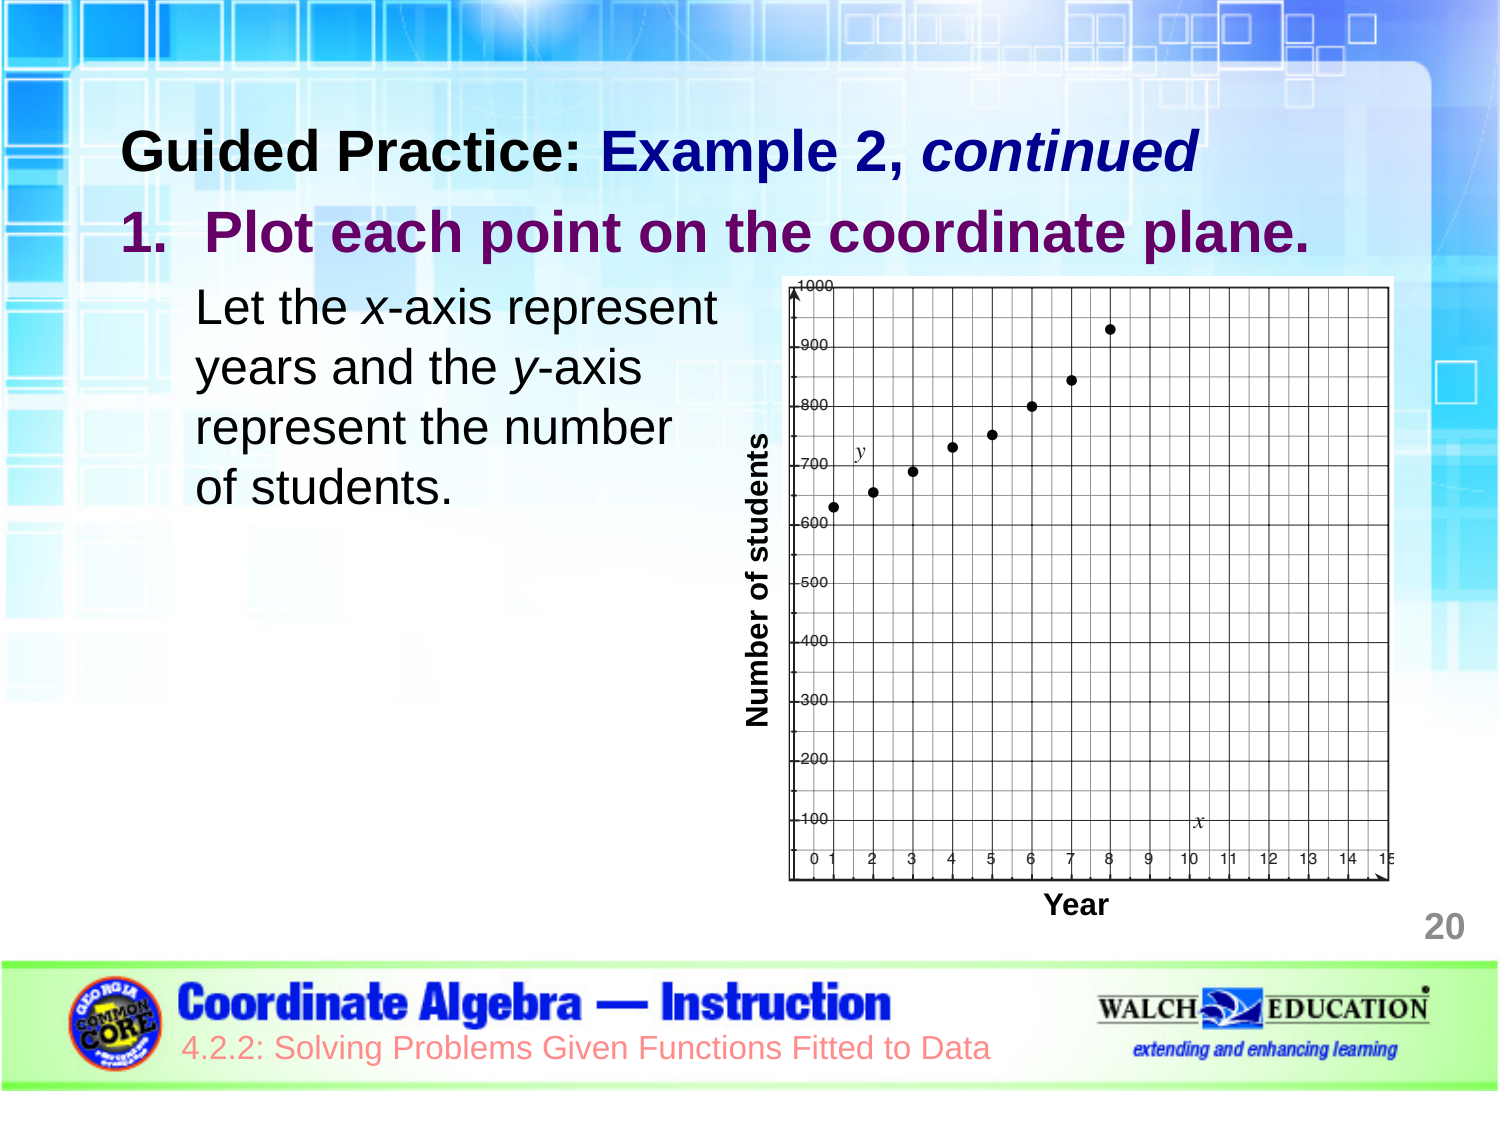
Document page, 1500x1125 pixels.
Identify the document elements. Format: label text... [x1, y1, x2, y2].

text_box Year [791, 897, 1362, 929]
slide_number 20 [1361, 901, 1481, 949]
picture [1, 0, 1500, 1091]
text_box Number of students [729, 295, 776, 866]
footer 4.2.2: Solving Problems Given Functions Fitted to Data [166, 1024, 1080, 1069]
subtitle Guided Practice: Example 2, continued Plot each point on the coordinate plane. Let the x-axis represent years and the y-axis represent the number of students. [105, 105, 1415, 925]
